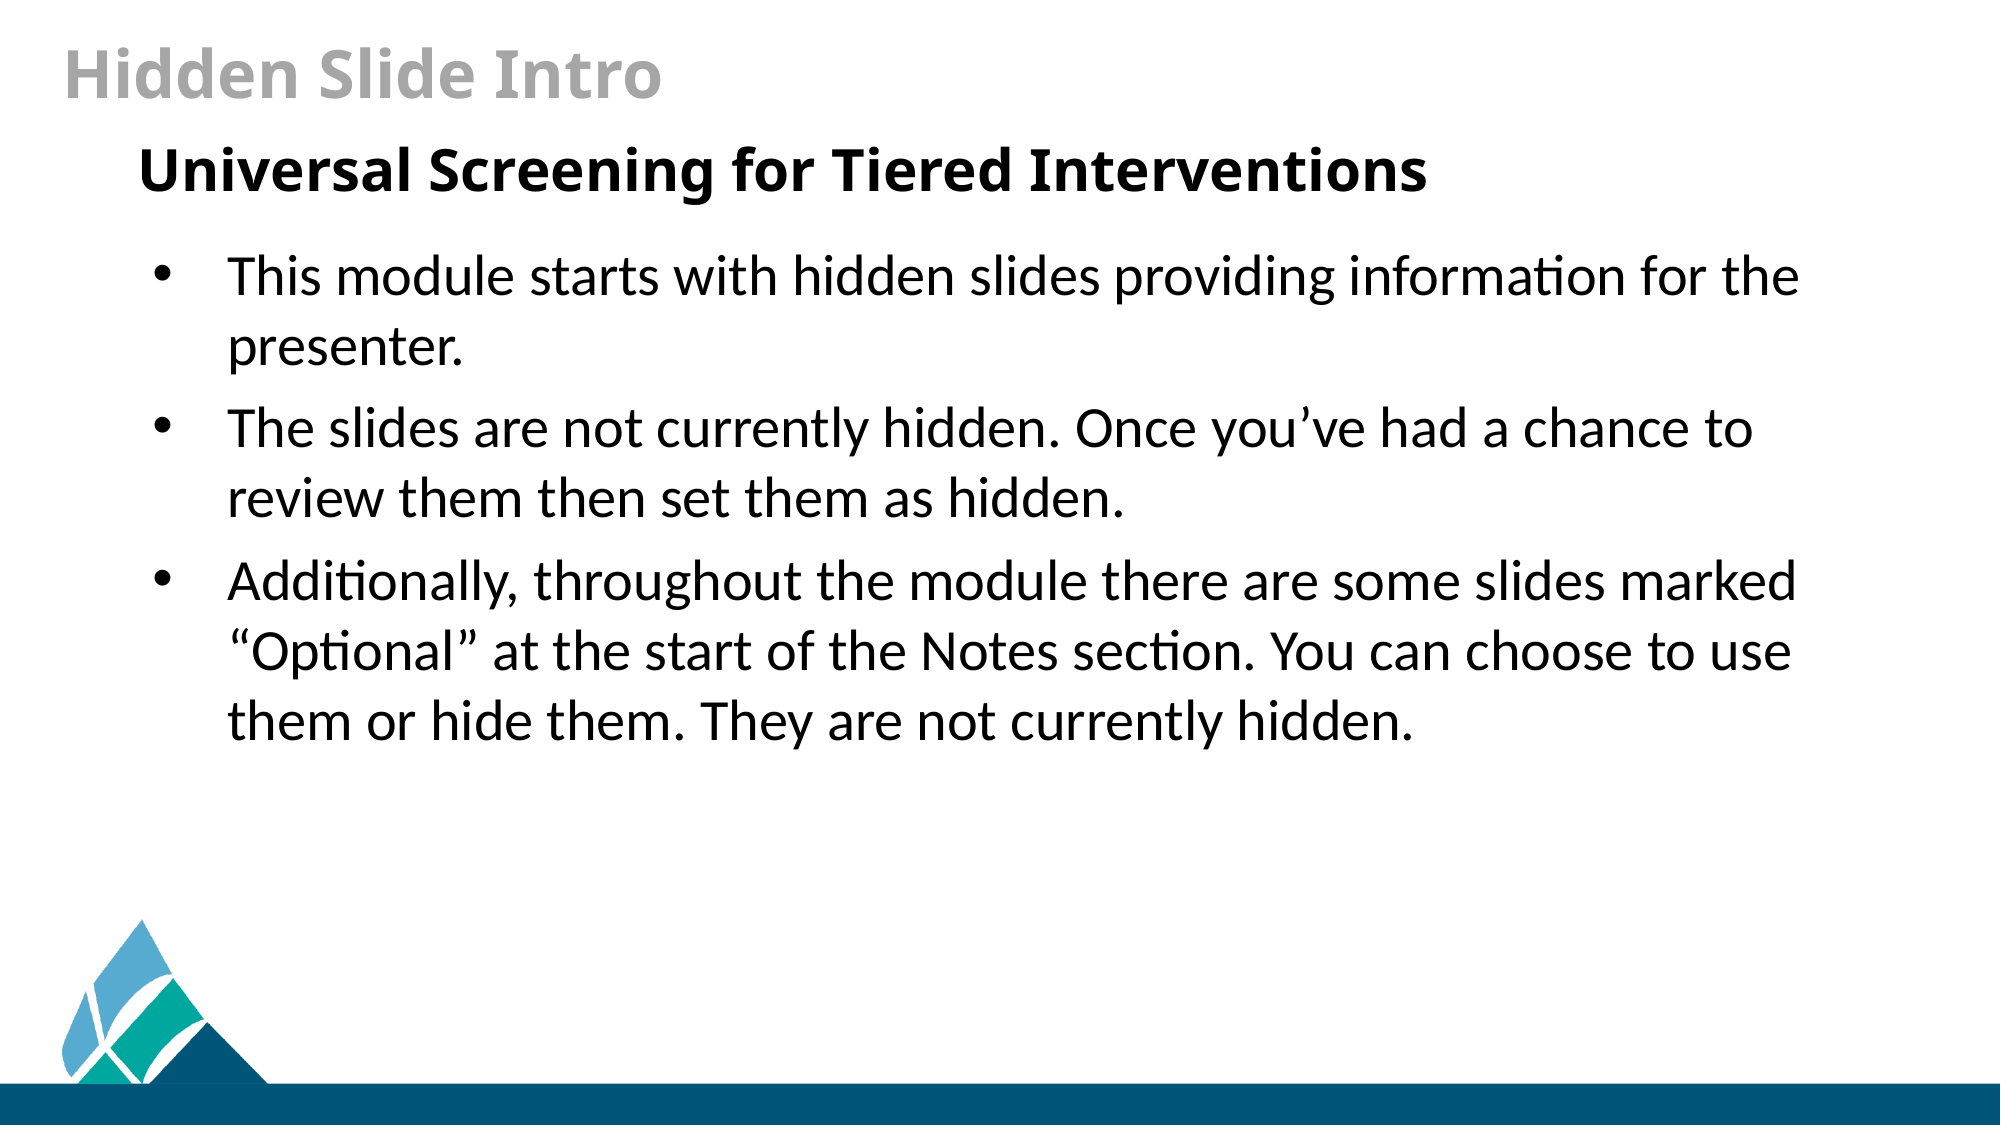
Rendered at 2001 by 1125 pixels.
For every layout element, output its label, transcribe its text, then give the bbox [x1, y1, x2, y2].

list This module starts with hidden slides providing information for the presenter. The slides are not currently hidden. Once you’ve had a chance to review them then set them as hidden. Additionally, throughout the module there are some slides marked “Optional” at the start of the Notes section. You can choose to use them or hide them. They are not currently hidden. [137, 236, 1897, 941]
picture [62, 919, 268, 1083]
title Hidden Slide Intro [62, 41, 1897, 104]
list Universal Screening for Tiered Interventions [137, 141, 1897, 203]
